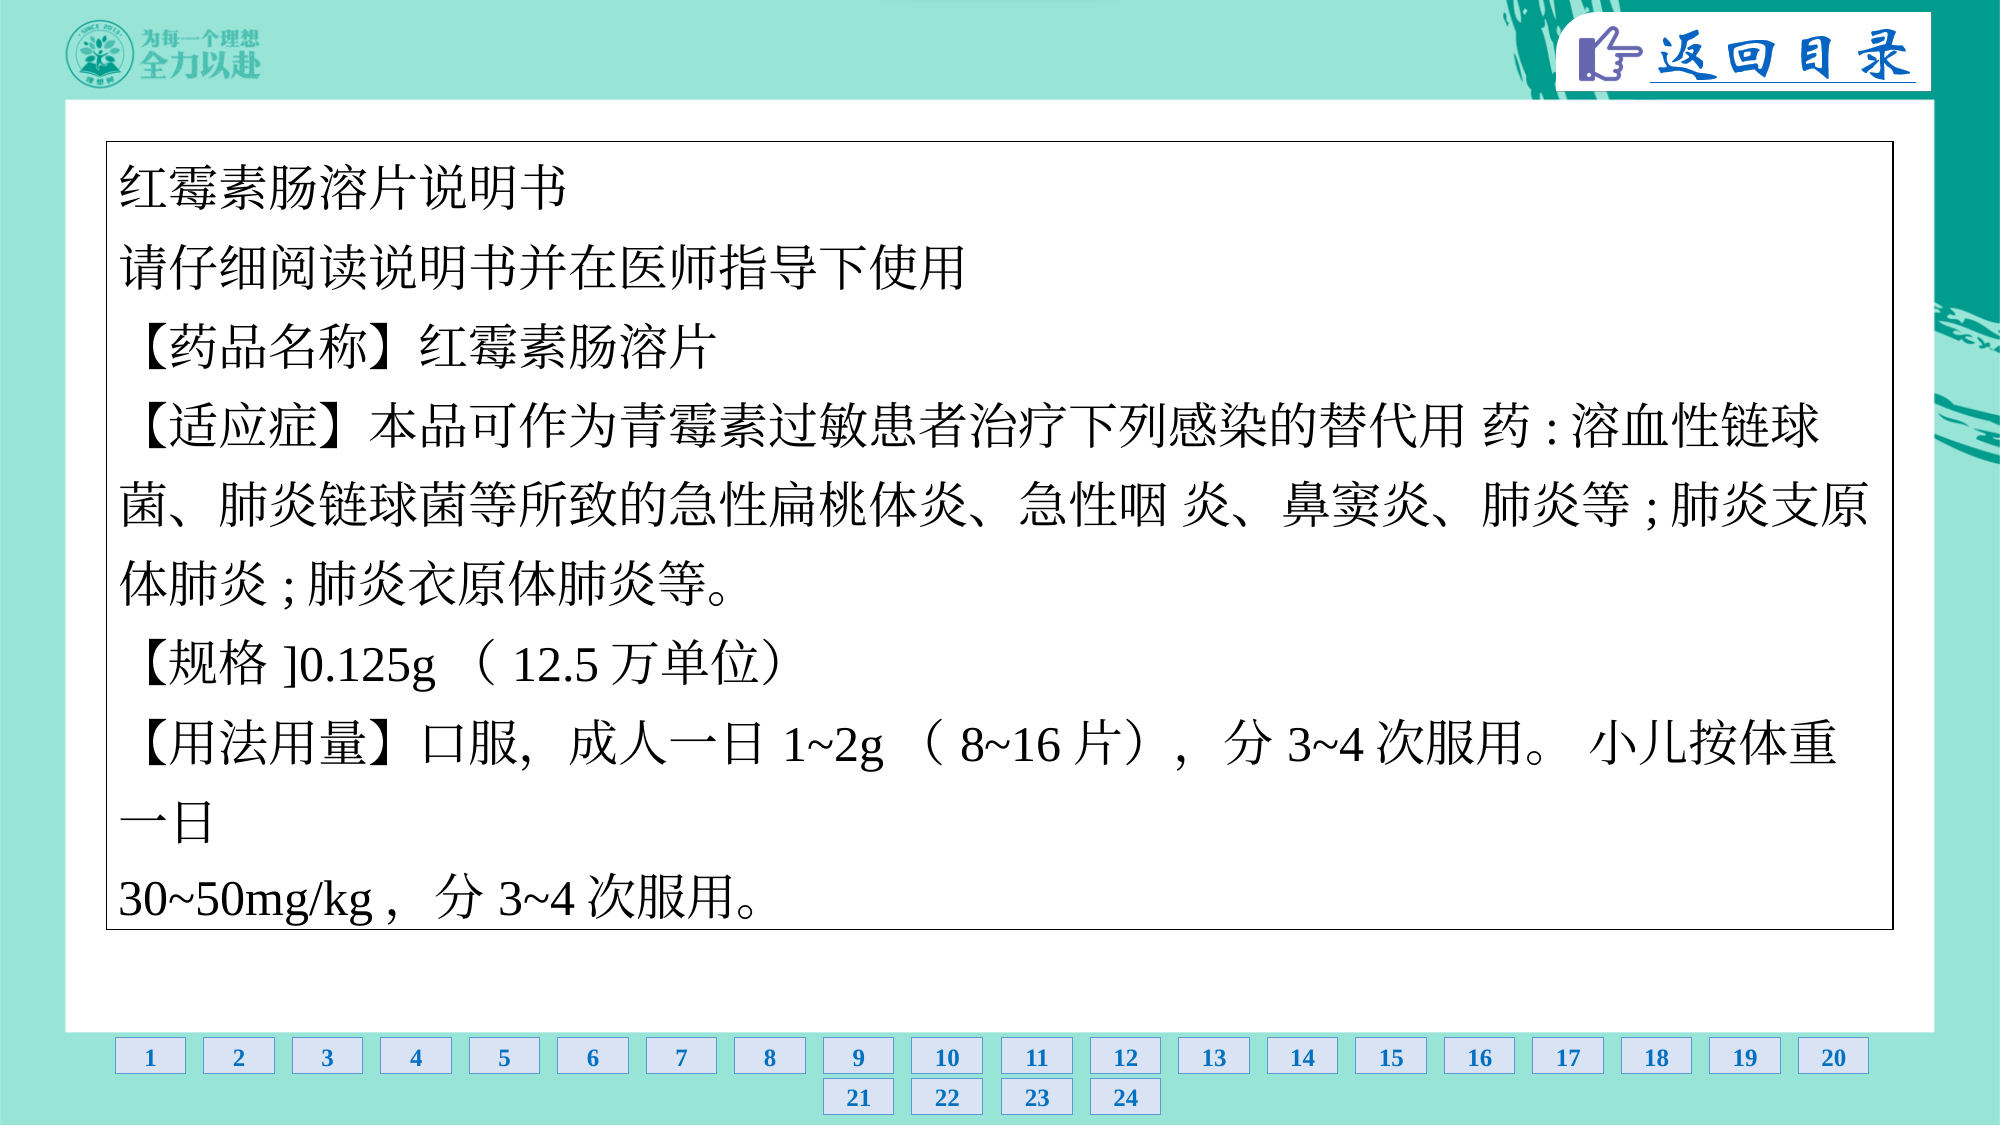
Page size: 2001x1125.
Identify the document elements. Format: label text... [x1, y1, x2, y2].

table_header 红霉素肠溶片说明书 请仔细阅读说明书并在医师指导下使用 【药品名称】红霉素肠溶片 【适应症】本品可作为青霉素过敏患者治疗下列感染的替代用 药:溶血性链球 菌、肺炎链球菌等所致的急性扁桃体炎、急性咽 炎、鼻窦炎、肺炎等;肺炎支原 体肺炎;肺炎衣原体肺炎等。 【规格]0.125g（12.5万单位） 【用法用量】口服，成人一日1~2g（8~16片），分3~4次服用。 小儿按体重一日 30~50mg/kg，分3~4次服用。 [107, 142, 1892, 929]
picture [0, 0, 2000, 1125]
